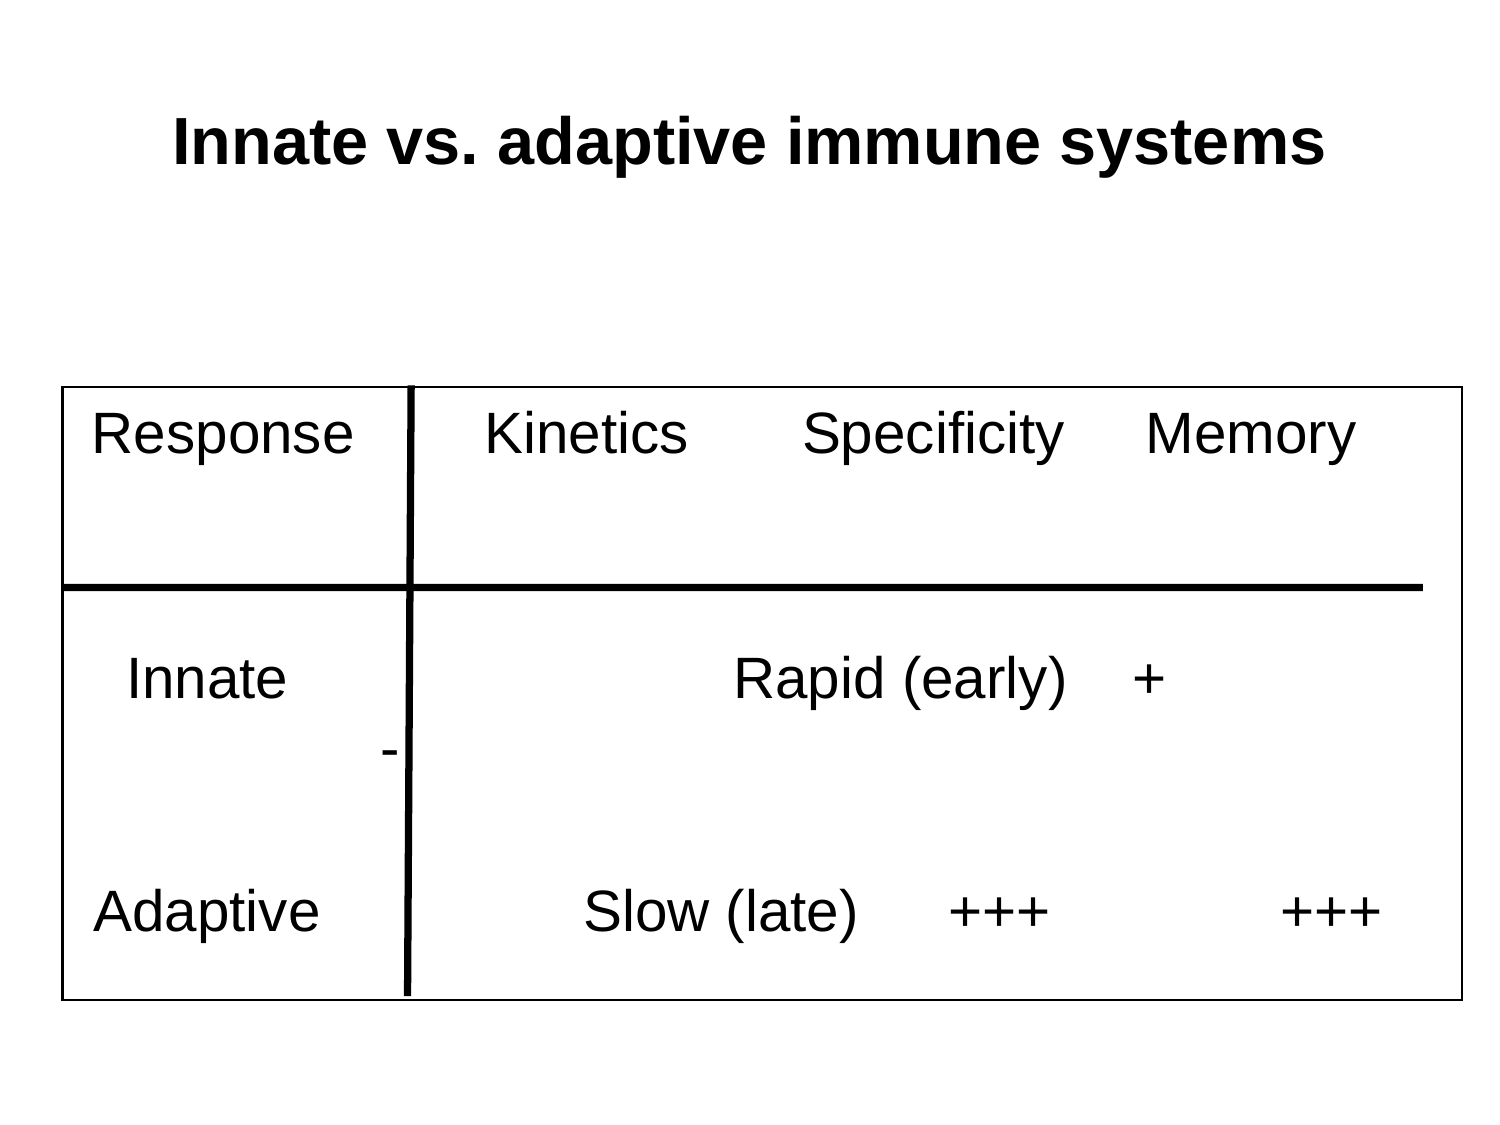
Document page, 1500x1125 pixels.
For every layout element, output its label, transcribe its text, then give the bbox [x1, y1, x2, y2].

text_box Innate vs. adaptive immune systems [112, 90, 1388, 278]
text_box Response Kinetics Specificity Memory Innate Rapid (early) + - Adaptive Slow (late) +++ +++ [62, 387, 1463, 1000]
